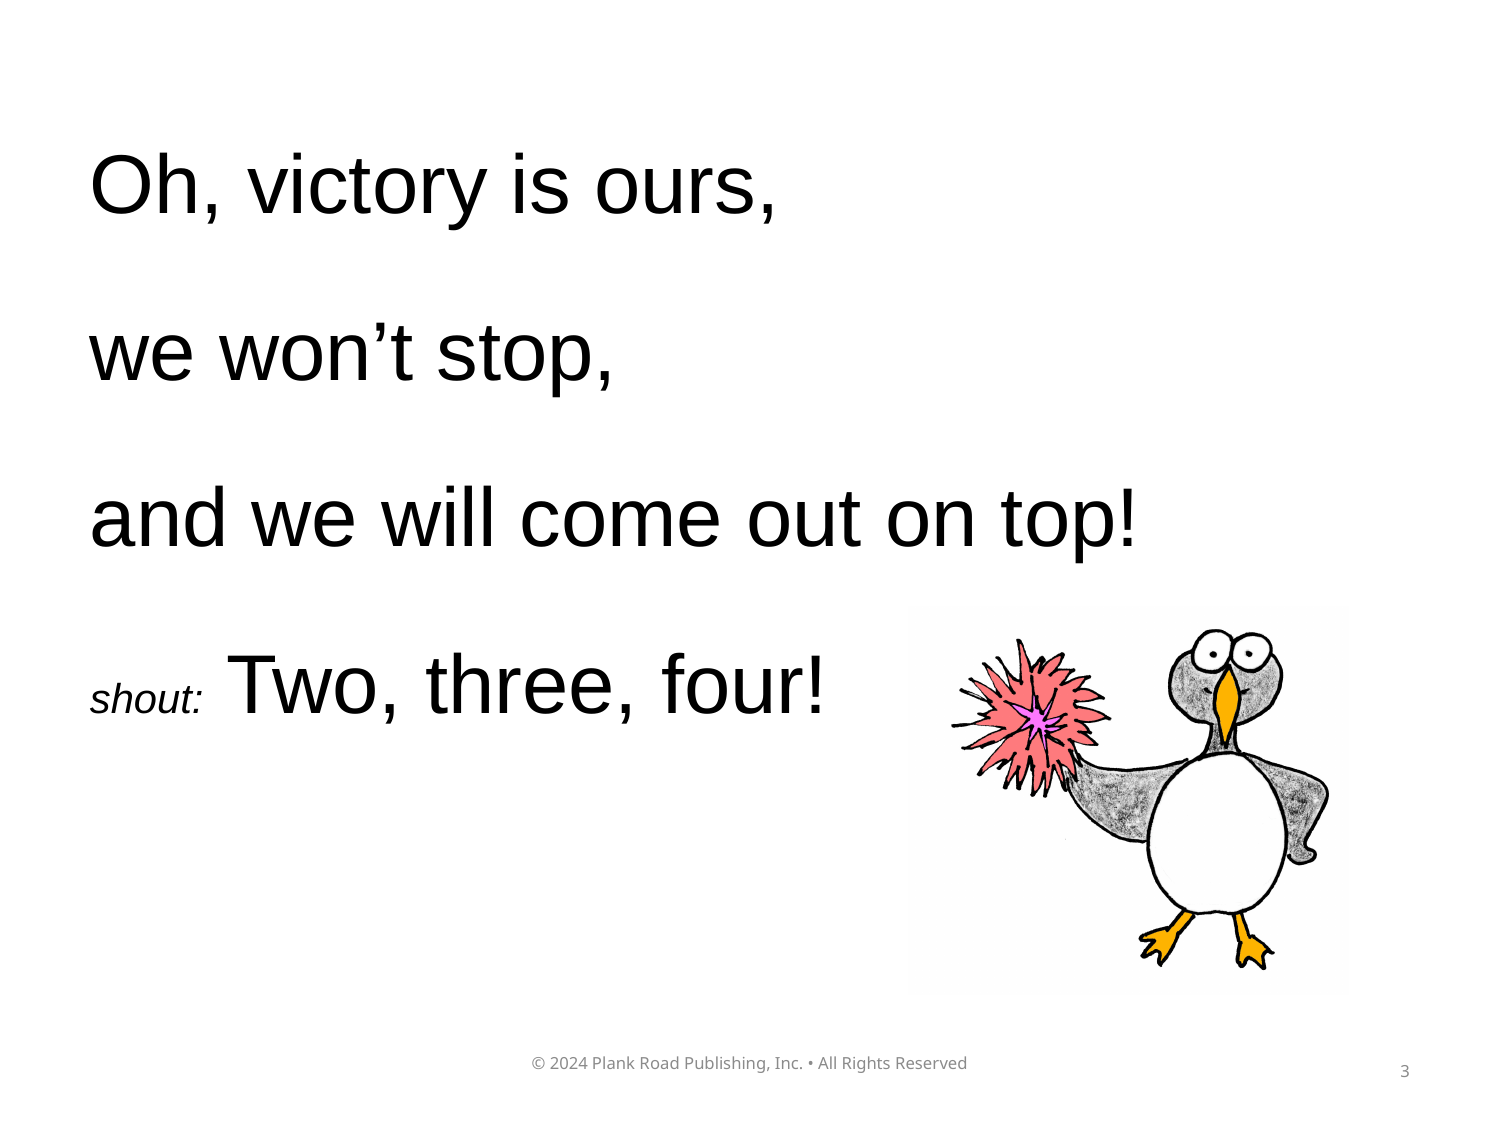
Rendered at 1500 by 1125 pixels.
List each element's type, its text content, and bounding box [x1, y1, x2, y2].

slide_number 3 [1074, 1042, 1425, 1103]
picture [894, 606, 1349, 995]
list Oh, victory is ours, we won’t stop, and we will come out on top! shout: Two, three, four! [75, 72, 1425, 1014]
